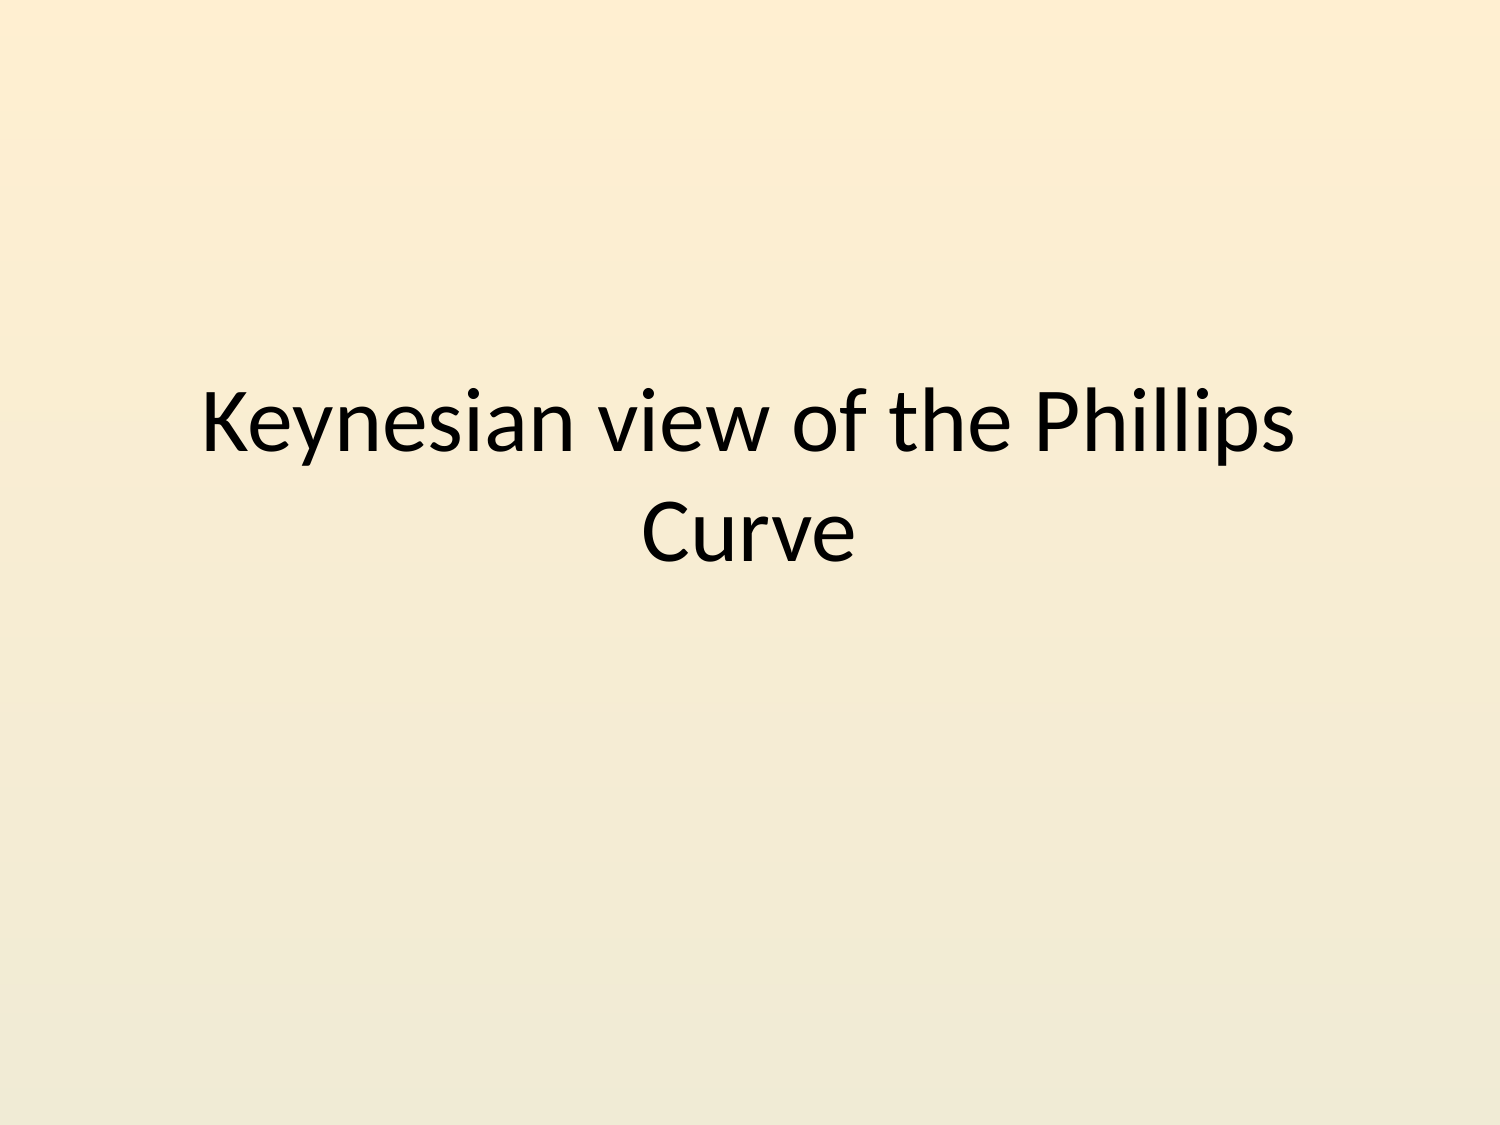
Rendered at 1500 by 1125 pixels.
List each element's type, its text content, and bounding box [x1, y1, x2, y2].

title Keynesian view of the Phillips Curve [112, 349, 1388, 591]
